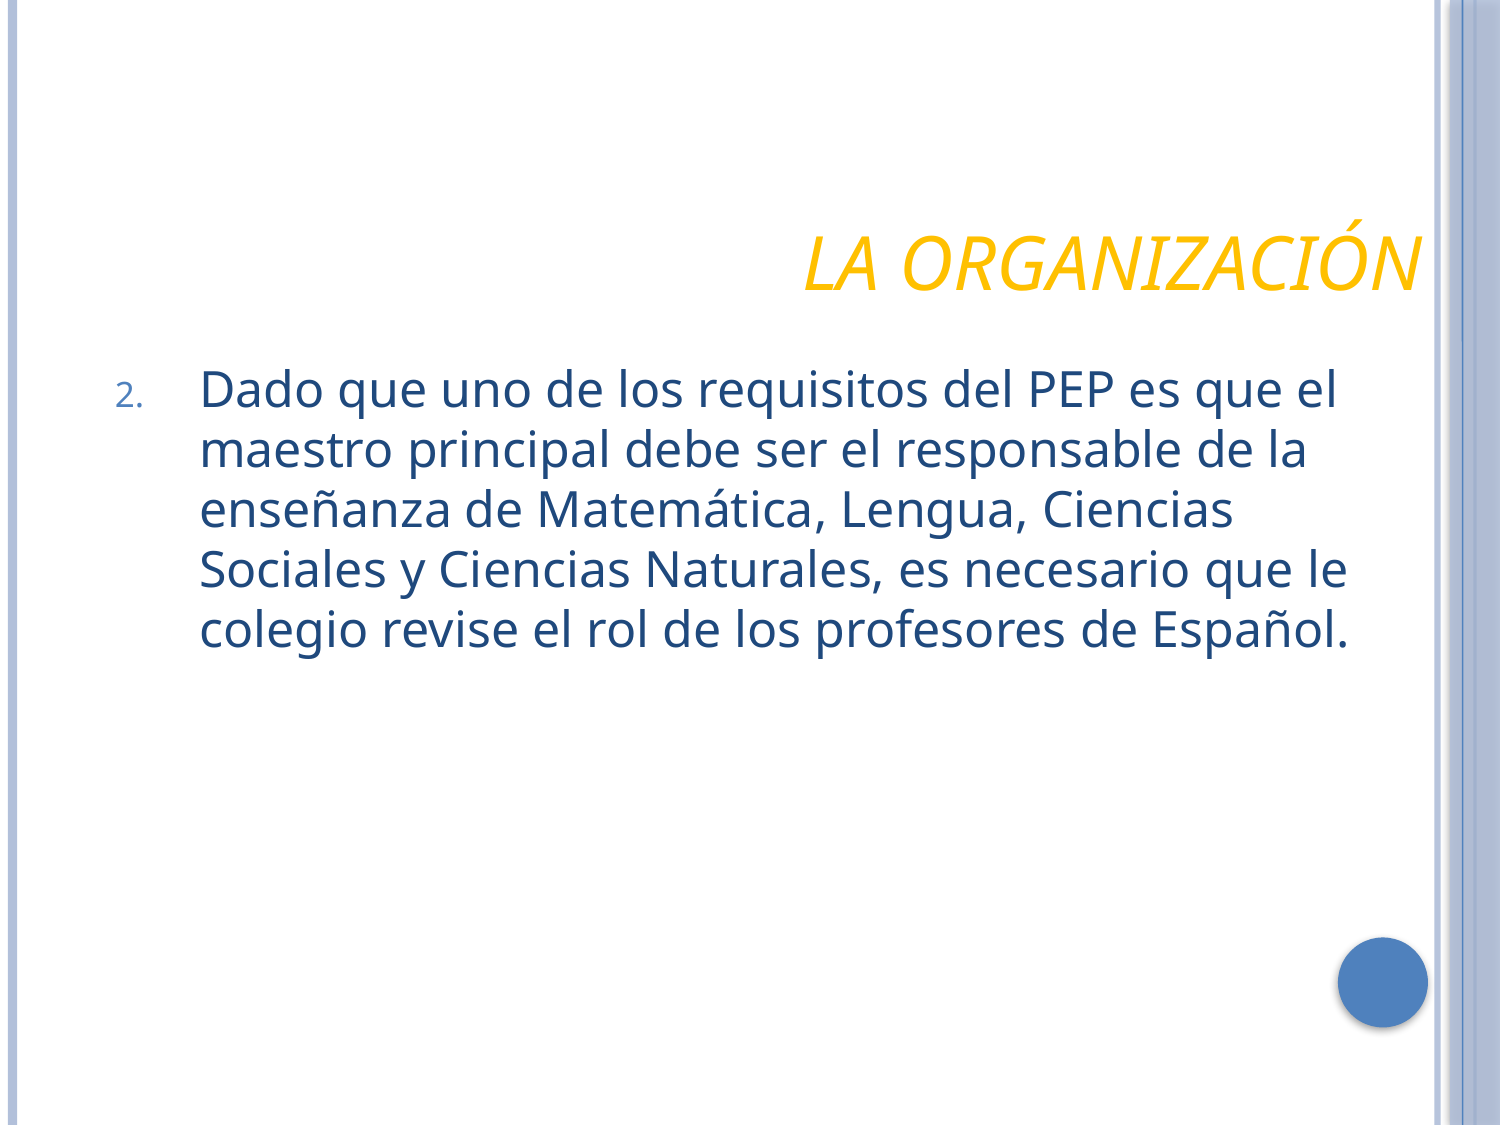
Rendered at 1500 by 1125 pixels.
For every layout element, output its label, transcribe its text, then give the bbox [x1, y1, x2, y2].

list Dado que uno de los requisitos del PEP es que el maestro principal debe ser el responsable de la enseñanza de Matemática, Lengua, Ciencias Sociales y Ciencias Naturales, es necesario que le colegio revise el rol de los profesores de Español. [99, 350, 1413, 1038]
title La Organización [99, 87, 1438, 313]
